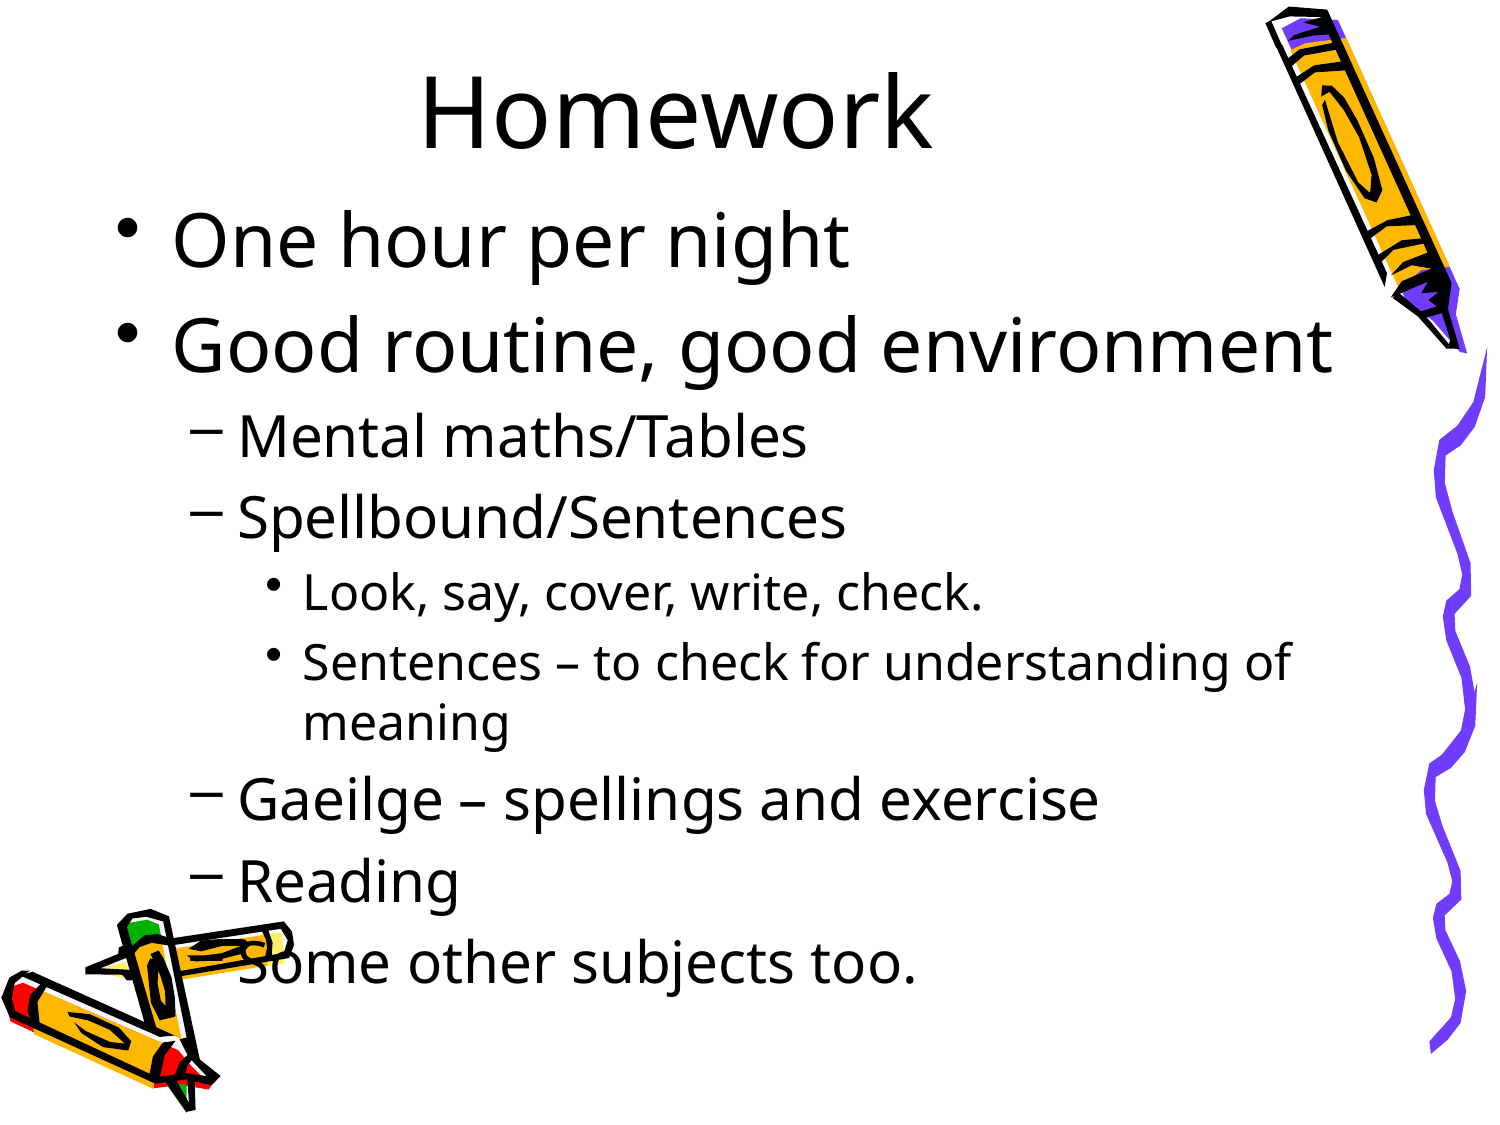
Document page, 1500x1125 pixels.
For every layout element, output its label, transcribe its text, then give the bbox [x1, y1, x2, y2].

list One hour per night Good routine, good environment Mental maths/Tables Spellbound/Sentences Look, say, cover, write, check. Sentences – to check for understanding of meaning Gaeilge – spellings and exercise Reading Some other subjects too. [100, 184, 1364, 1012]
title Homework [112, 24, 1240, 176]
